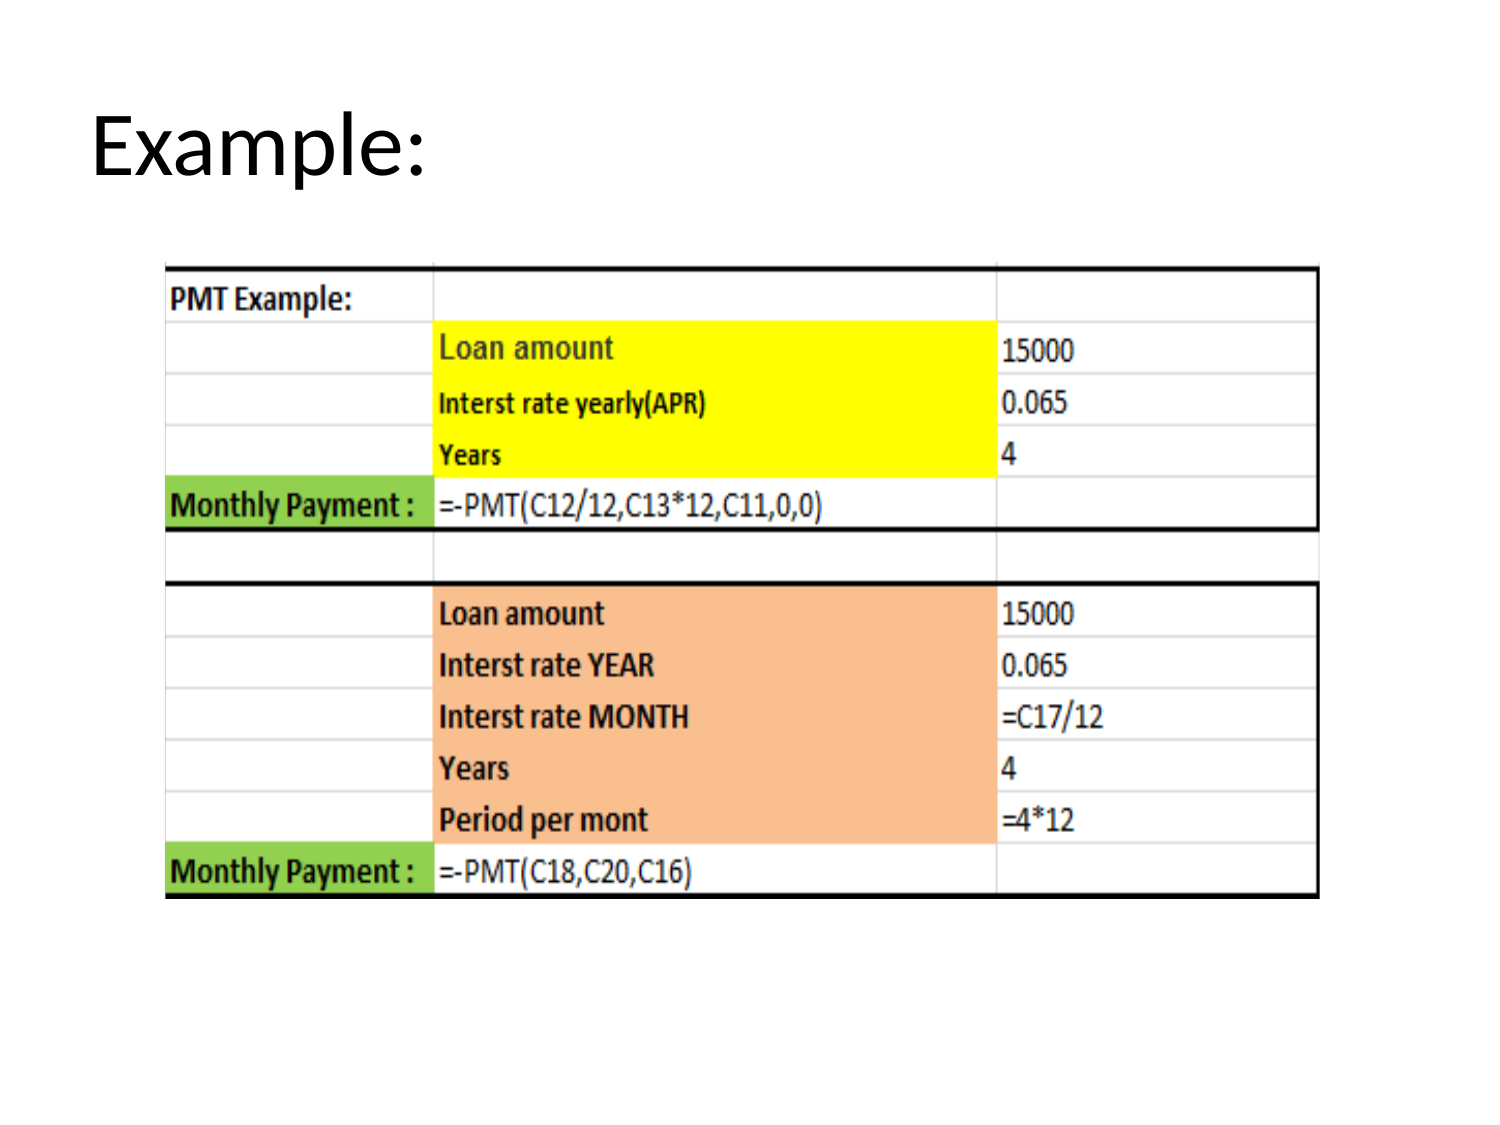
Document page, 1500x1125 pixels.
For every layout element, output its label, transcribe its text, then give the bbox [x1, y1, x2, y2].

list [164, 262, 1320, 901]
title Example: [75, 45, 1425, 233]
